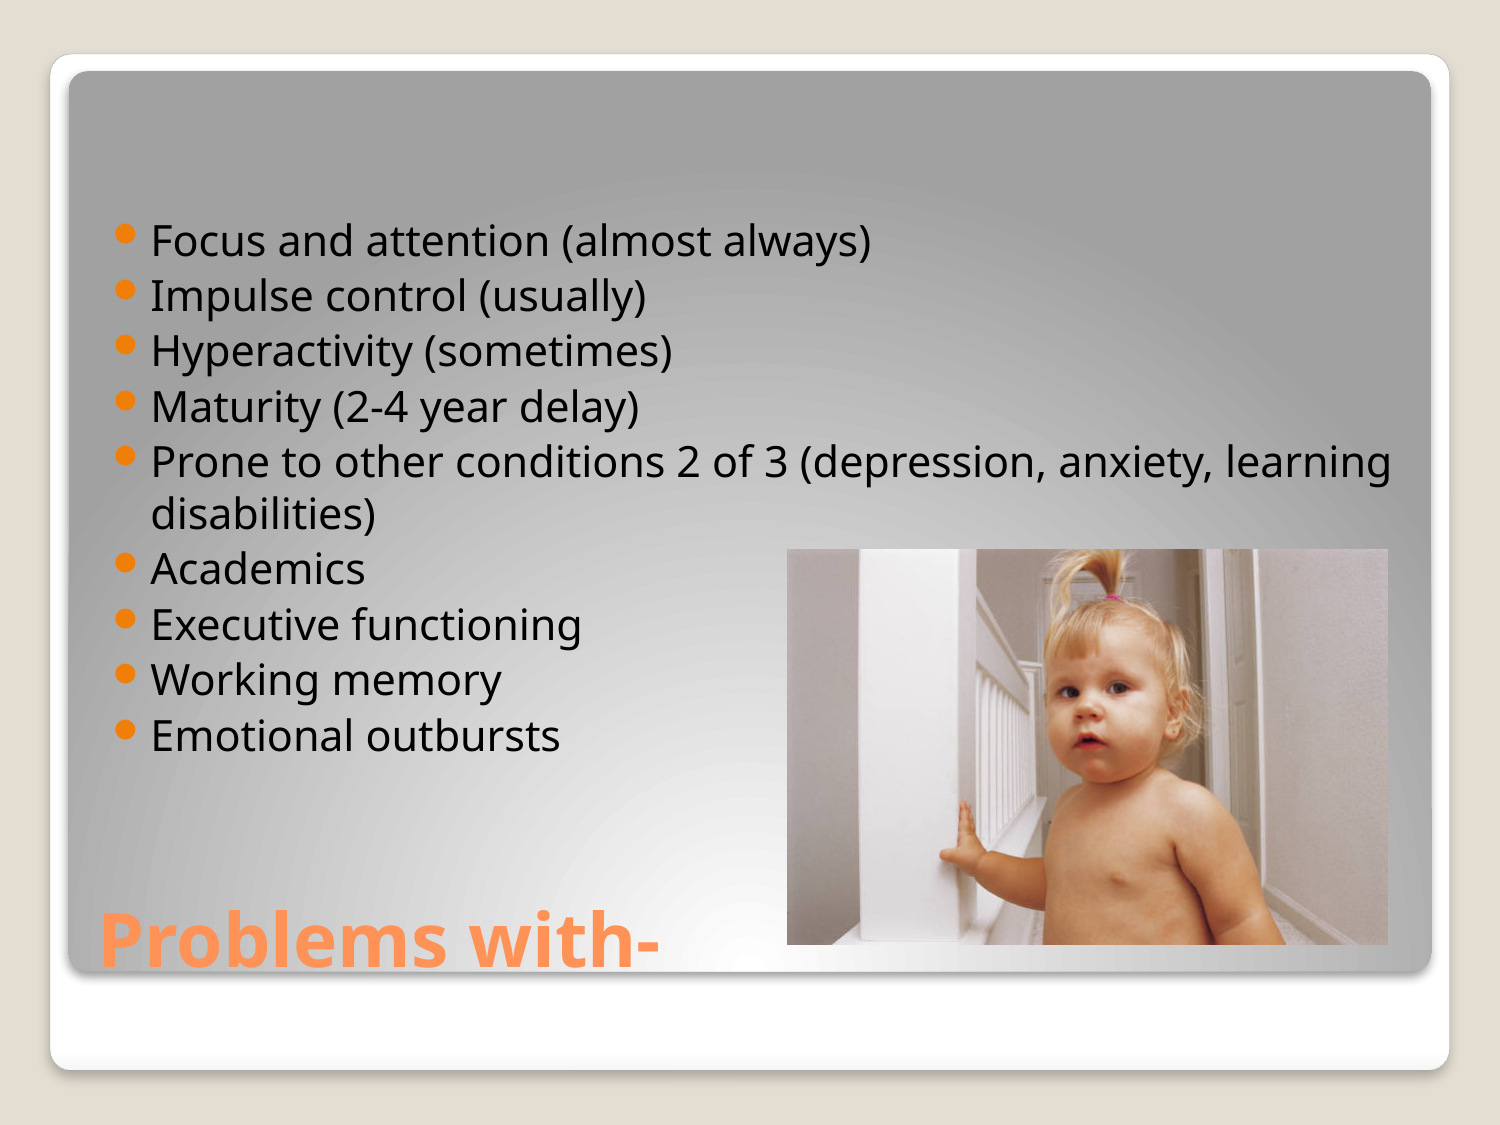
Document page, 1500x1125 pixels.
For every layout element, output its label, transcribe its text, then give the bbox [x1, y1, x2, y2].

list Focus and attention (almost always) Impulse control (usually) Hyperactivity (sometimes) Maturity (2-4 year delay) Prone to other conditions 2 of 3 (depression, anxiety, learning disabilities) Academics Executive functioning Working memory Emotional outbursts [82, 86, 1425, 774]
picture [787, 549, 1388, 946]
title Problems with- [82, 817, 1425, 990]
